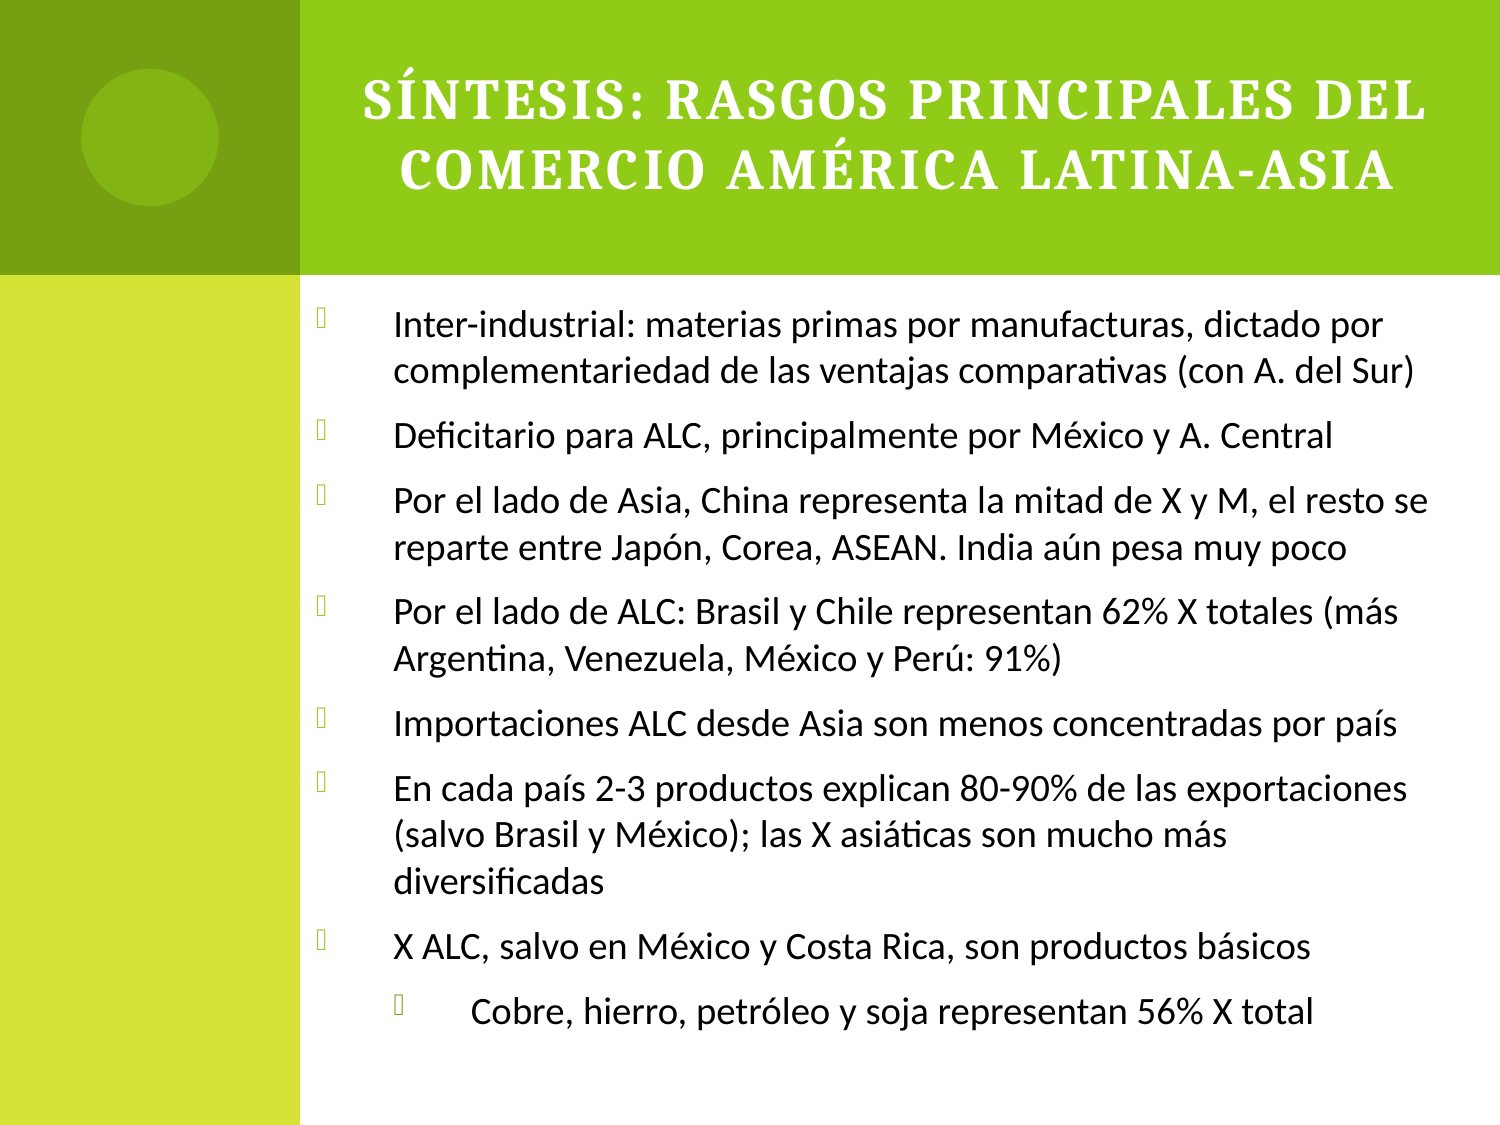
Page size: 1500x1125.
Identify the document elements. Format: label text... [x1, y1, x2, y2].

title Síntesis: Rasgos principales del comercio América Latina-Asia [348, 19, 1447, 244]
list Inter-industrial: materias primas por manufacturas, dictado por complementariedad de las ventajas comparativas (con A. del Sur) Deficitario para ALC, principalmente por México y A. Central Por el lado de Asia, China representa la mitad de X y M, el resto se reparte entre Japón, Corea, ASEAN. India aún pesa muy poco Por el lado de ALC: Brasil y Chile representan 62% X totales (más Argentina, Venezuela, México y Perú: 91%) Importaciones ALC desde Asia son menos concentradas por país En cada país 2-3 productos explican 80-90% de las exportaciones (salvo Brasil y México); las X asiáticas son mucho más diversificadas X ALC, salvo en México y Costa Rica, son productos básicos Cobre, hierro, petróleo y soja representan 56% X total [301, 290, 1459, 1047]
